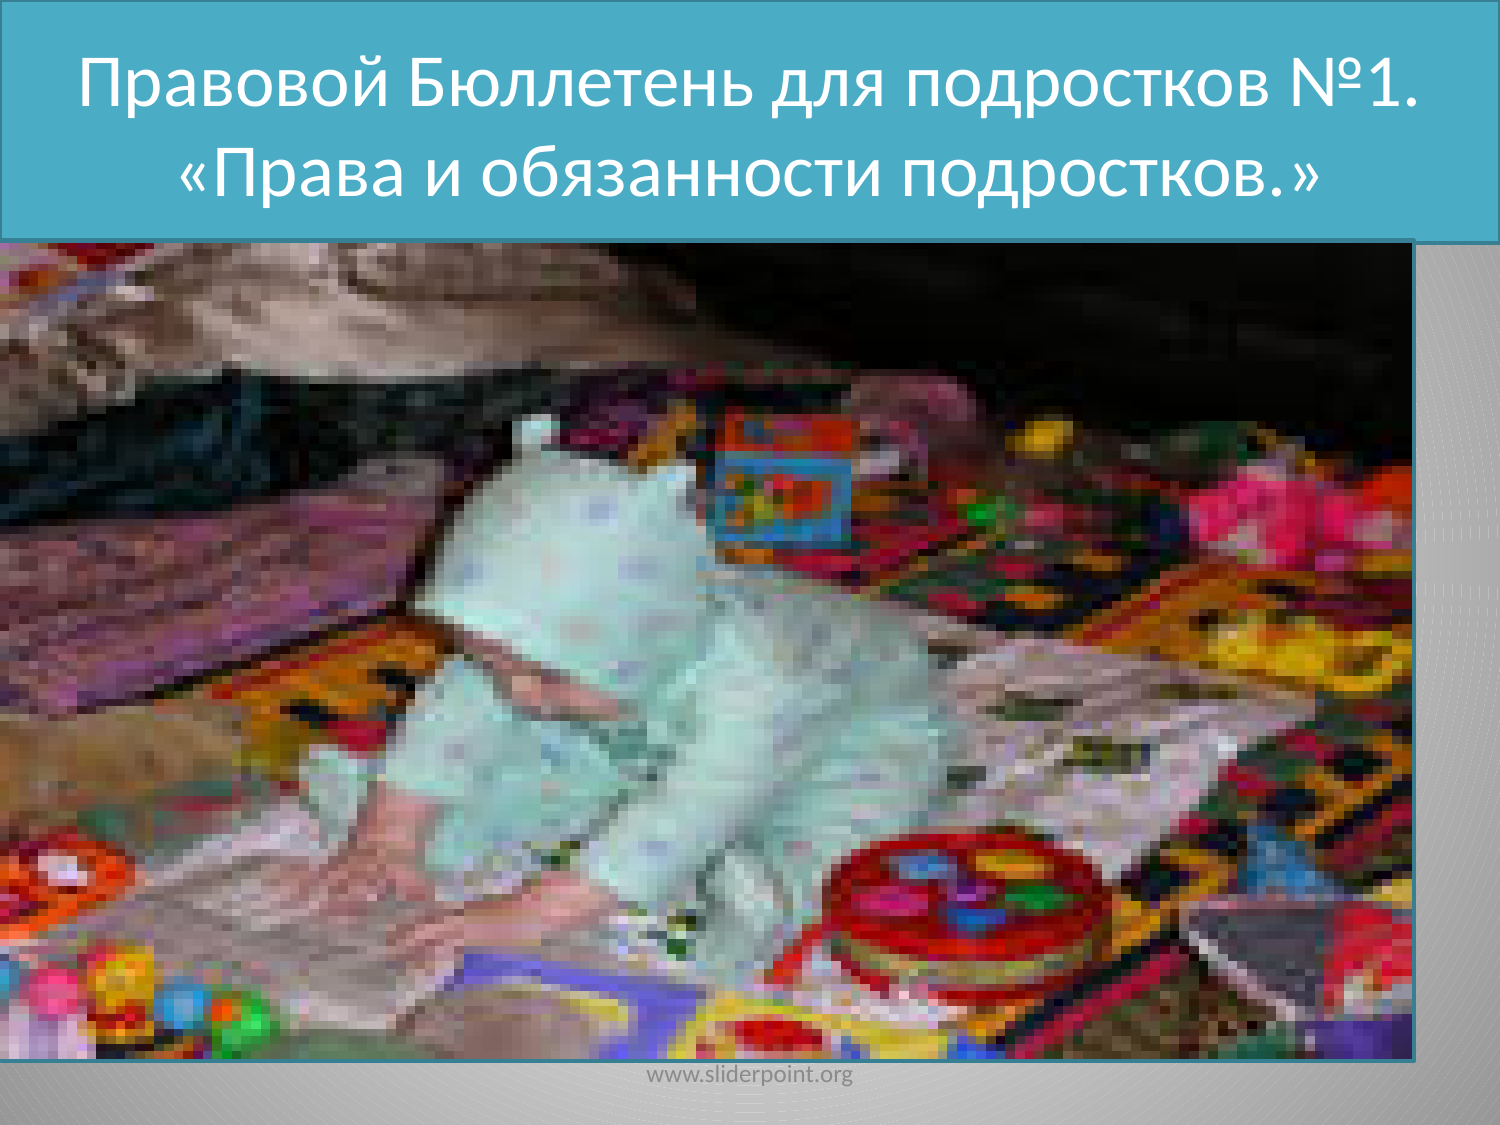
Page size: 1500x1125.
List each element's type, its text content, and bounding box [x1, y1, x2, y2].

title Правовой Бюллетень для подростков №1. «Права и обязанности подростков.» [0, 0, 1500, 245]
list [0, 242, 1412, 1060]
footer www.sliderpoint.org [512, 1067, 988, 1103]
